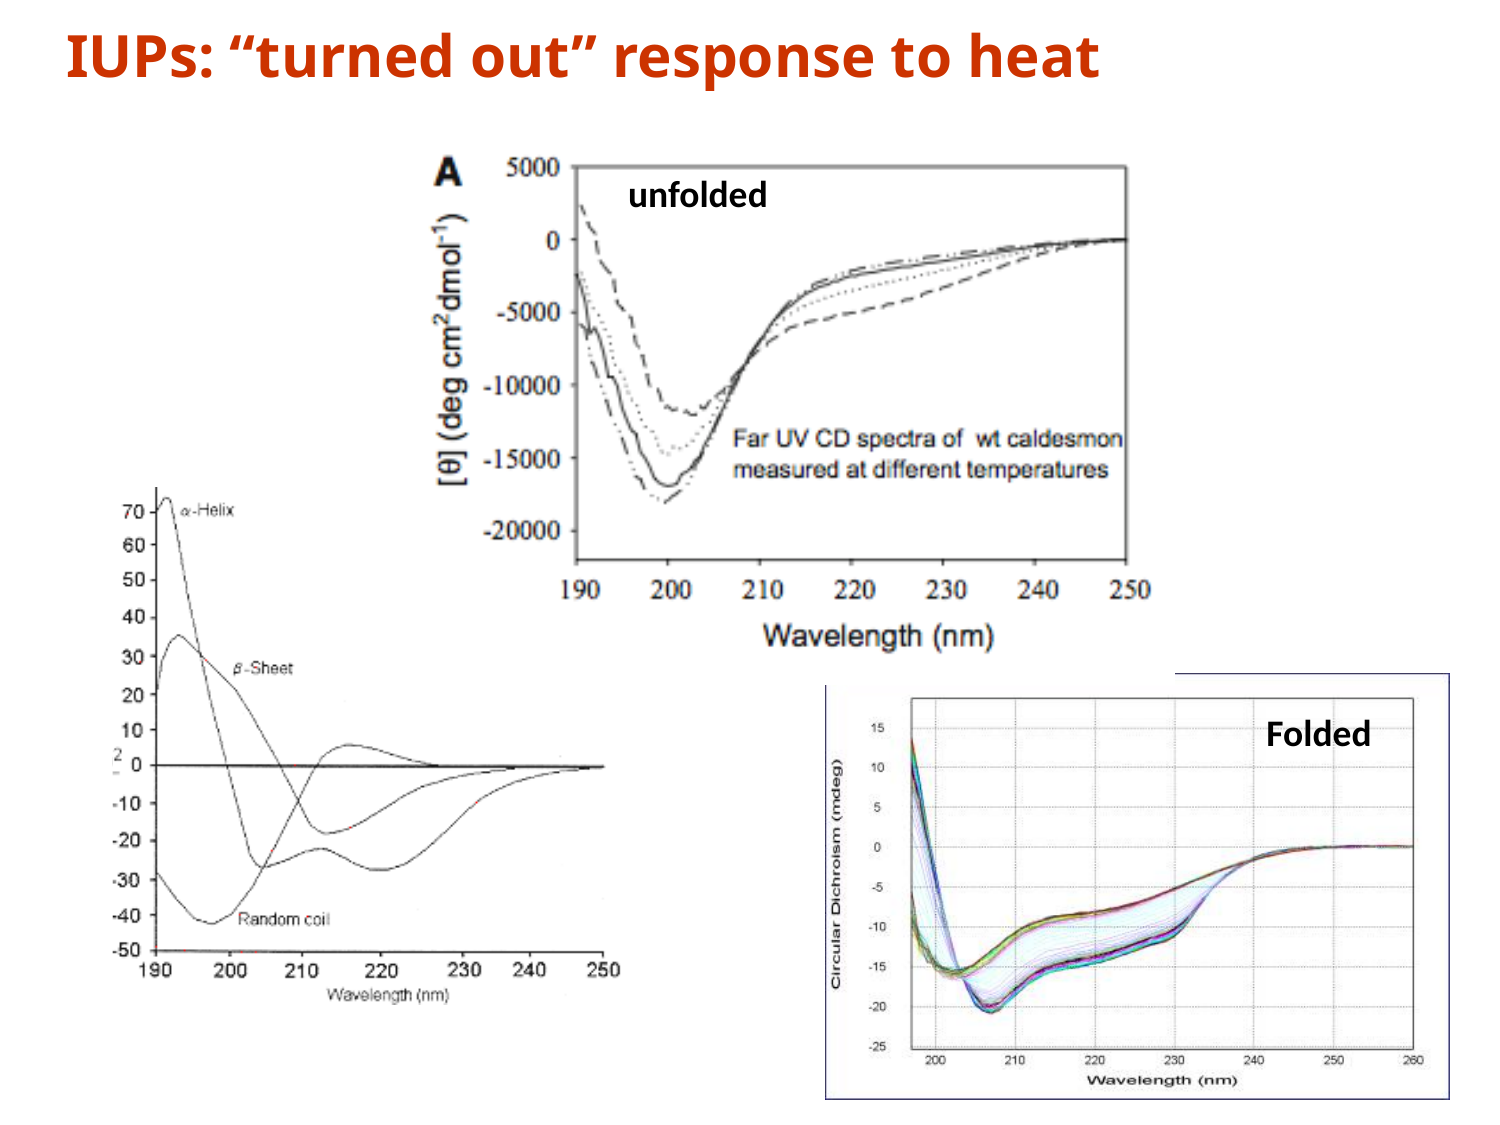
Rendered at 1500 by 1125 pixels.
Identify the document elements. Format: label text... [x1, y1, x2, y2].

text_box IUPs: “turned out” response to heat [49, 24, 1302, 97]
picture [112, 113, 1451, 1101]
